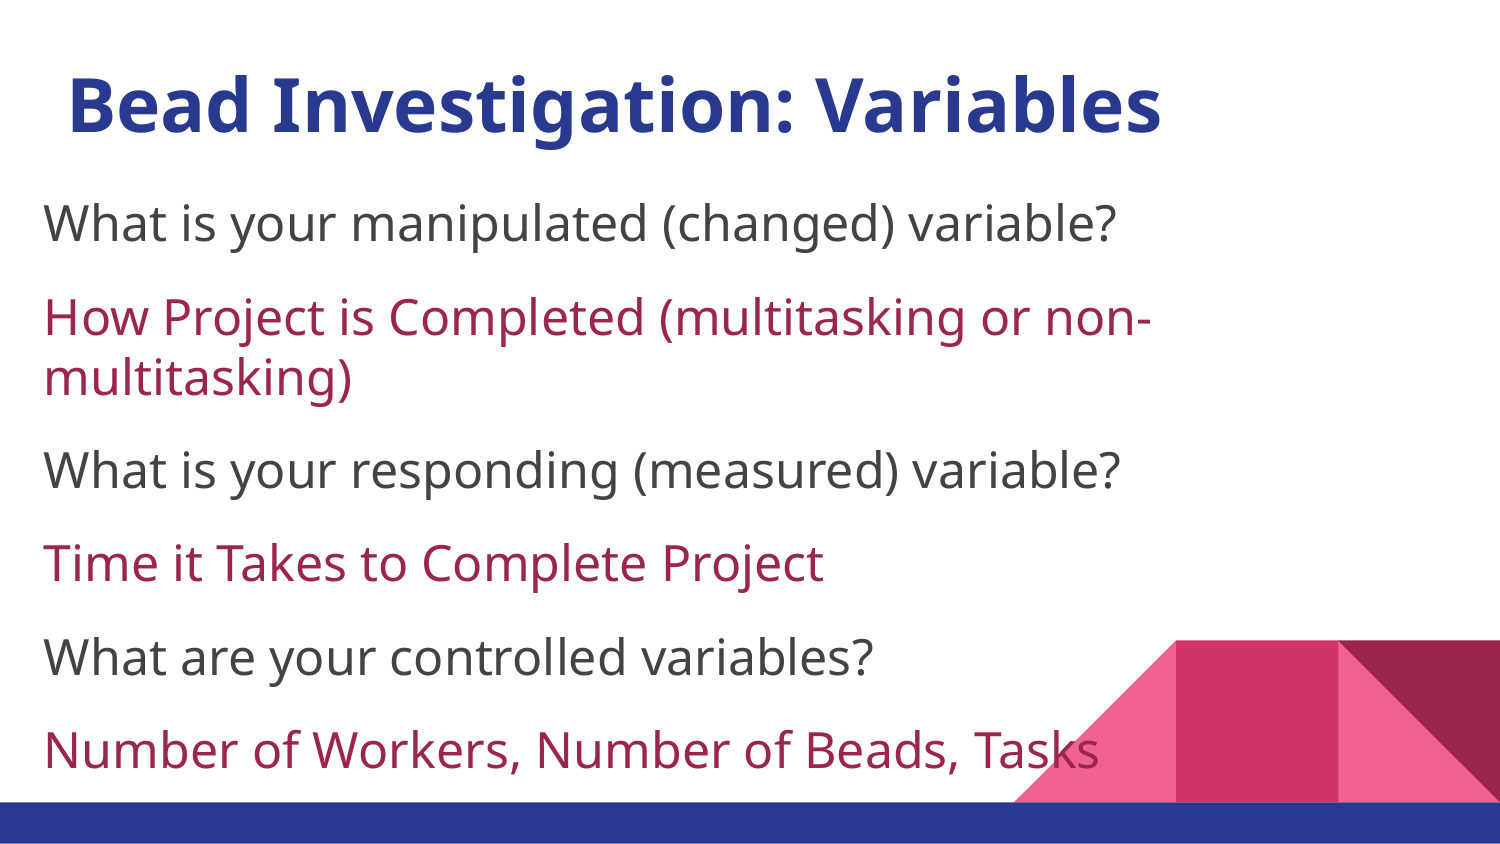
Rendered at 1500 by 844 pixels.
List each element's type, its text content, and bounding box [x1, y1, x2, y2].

title Bead Investigation: Variables [51, 42, 1449, 142]
list What is your manipulated (changed) variable? How Project is Completed (multitasking or non-multitasking) What is your responding (measured) variable? Time it Takes to Complete Project What are your controlled variables? Number of Workers, Number of Beads, Tasks [28, 176, 1470, 725]
